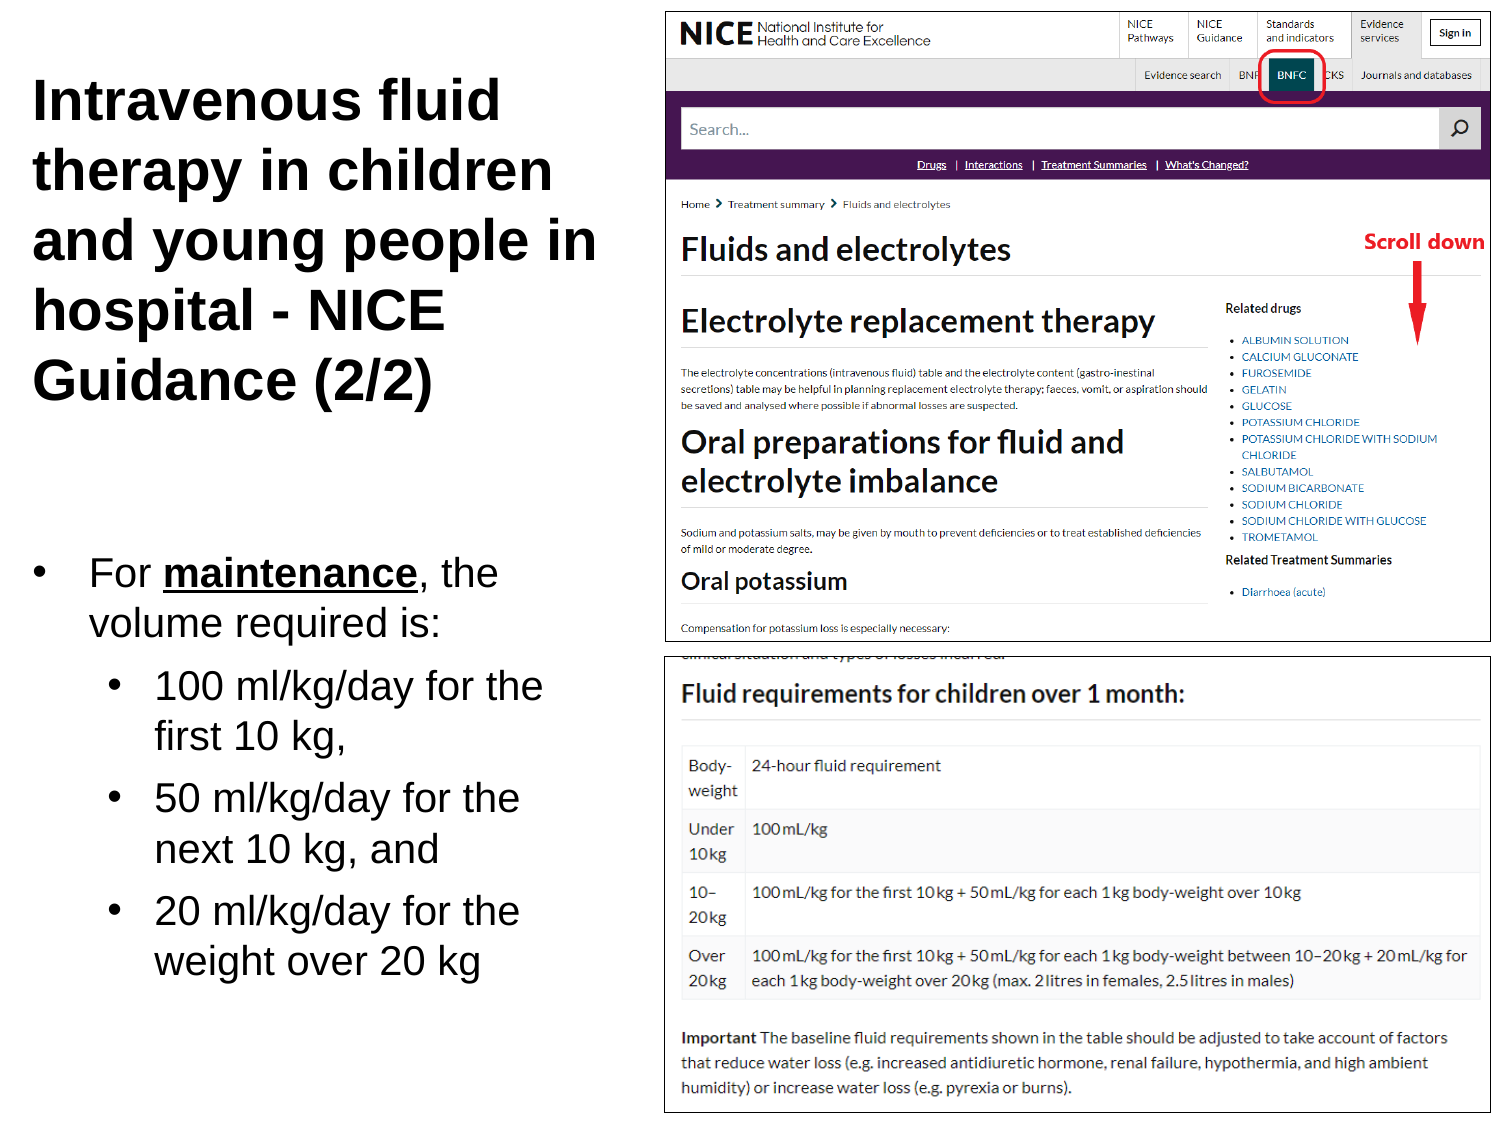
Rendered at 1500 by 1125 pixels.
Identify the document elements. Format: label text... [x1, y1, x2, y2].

picture [665, 11, 1491, 642]
text_box Intravenous fluid therapy in children and young people in hospital - NICE Guidance (2/2) [17, 54, 644, 420]
picture [664, 656, 1491, 1113]
text_box For maintenance, the volume required is: 100 ml/kg/day for the first 10 kg, 50 ml/kg/day for the next 10 kg, and 20 ml/kg/day for the weight over 20 kg [17, 538, 644, 992]
